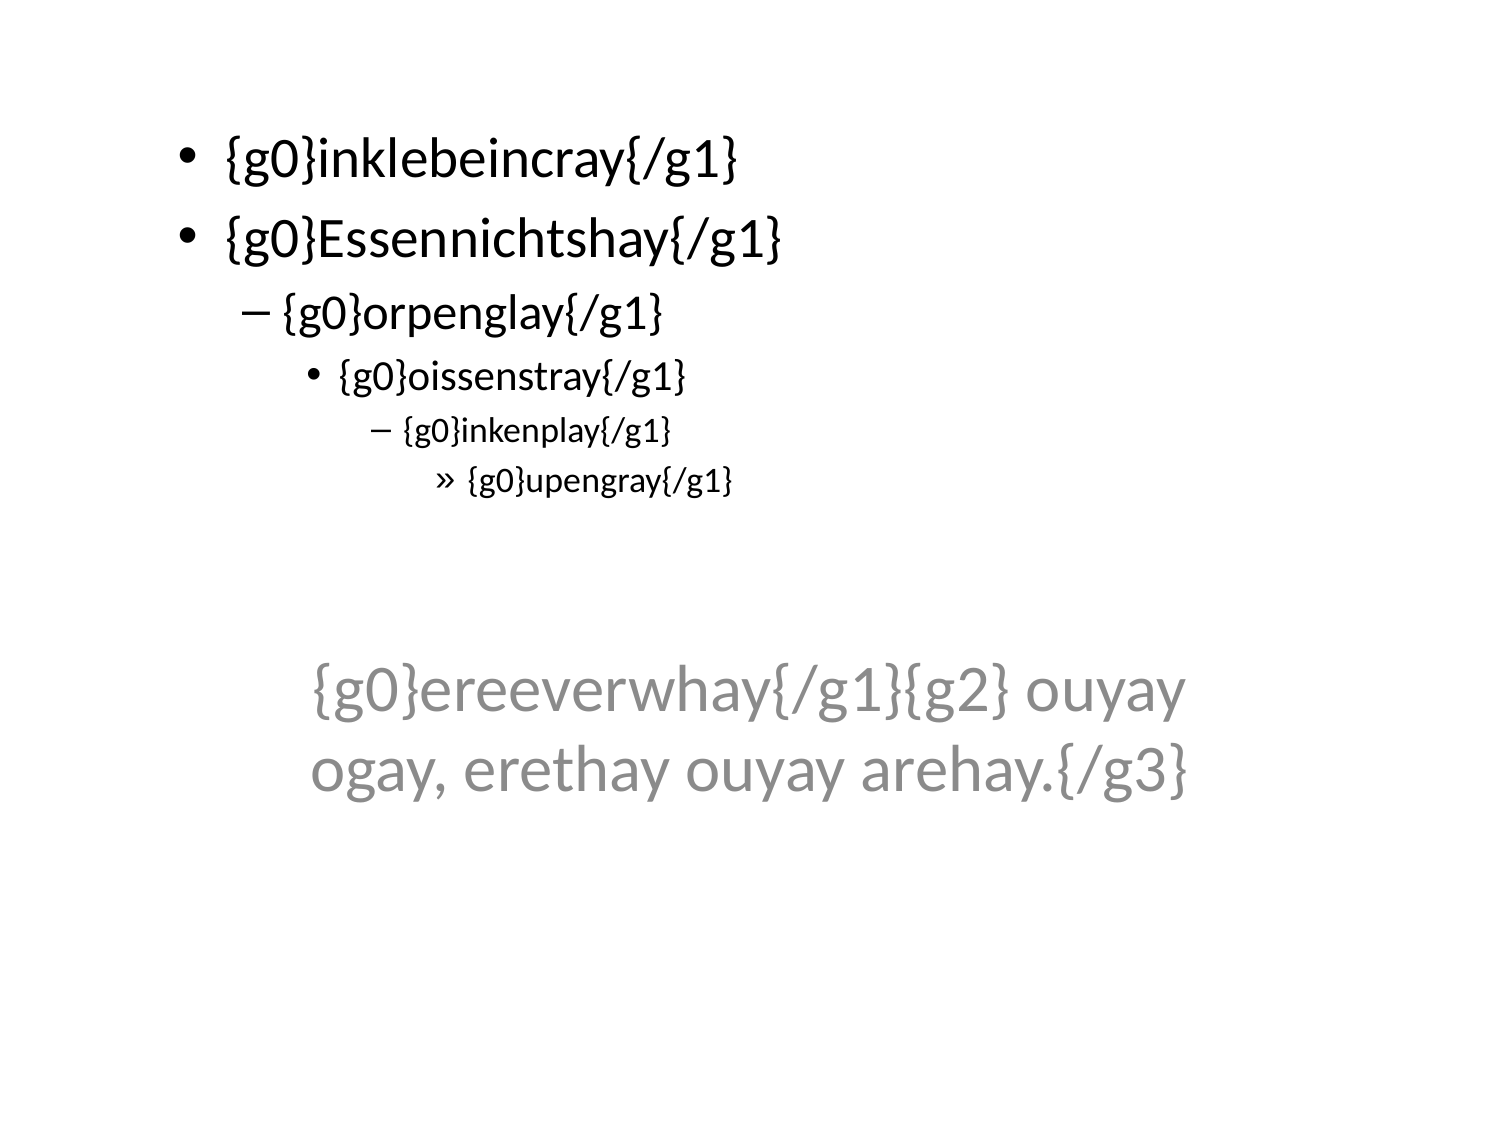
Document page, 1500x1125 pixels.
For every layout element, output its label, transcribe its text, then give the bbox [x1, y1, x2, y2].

subtitle {g0}ereeverwhay{/g1}{g2} ouyay ogay, erethay ouyay arehay.{/g3} [225, 637, 1275, 925]
list {g0}inklebeincray{/g1} {g0}Essennichtshay{/g1} {g0}orpenglay{/g1} {g0}oissenstray{/g1} {g0}inkenplay{/g1} {g0}upengray{/g1} [162, 112, 800, 575]
